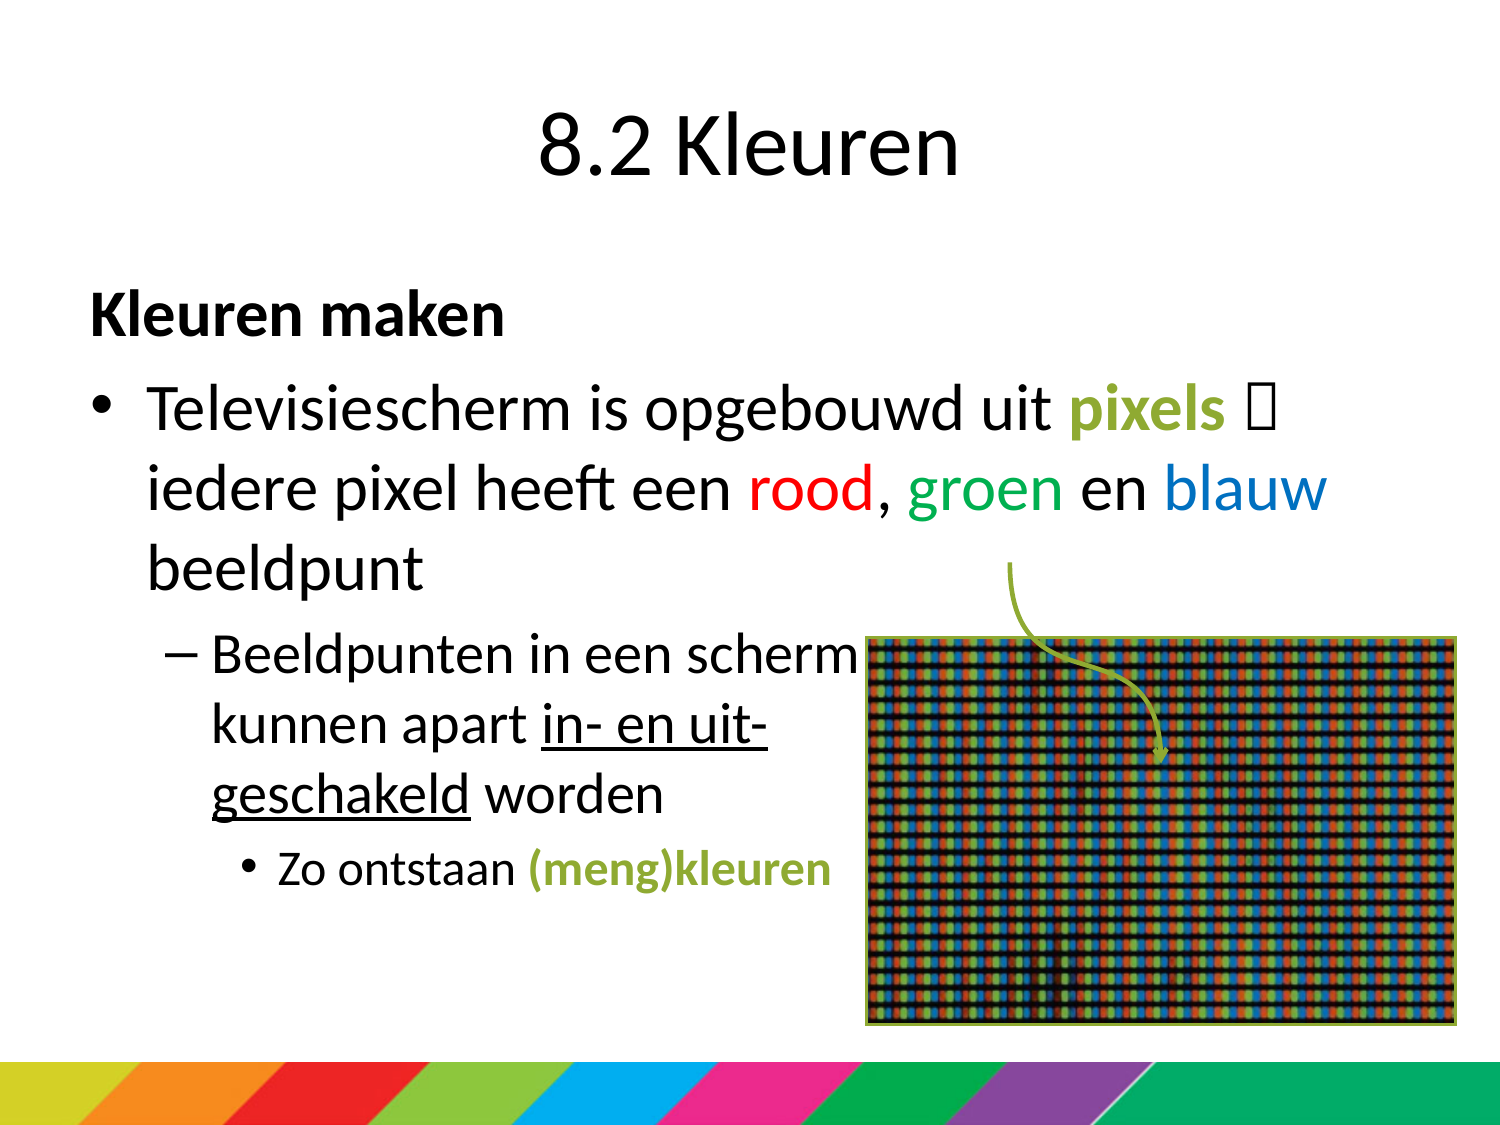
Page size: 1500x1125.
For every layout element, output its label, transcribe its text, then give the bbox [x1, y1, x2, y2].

picture [656, 1062, 1500, 1125]
picture [0, 1062, 574, 1125]
title 8.2 Kleuren [75, 45, 1425, 233]
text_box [984, 587, 1187, 739]
list Kleuren maken Televisiescherm is opgebouwd uit pixels  iedere pixel heeft een rood, groen en blauw beeldpunt Beeldpunten in een scherm kunnen apart in- en uit- geschakeld worden Zo ontstaan (meng)kleuren [75, 262, 1425, 1005]
picture [867, 638, 1455, 1024]
